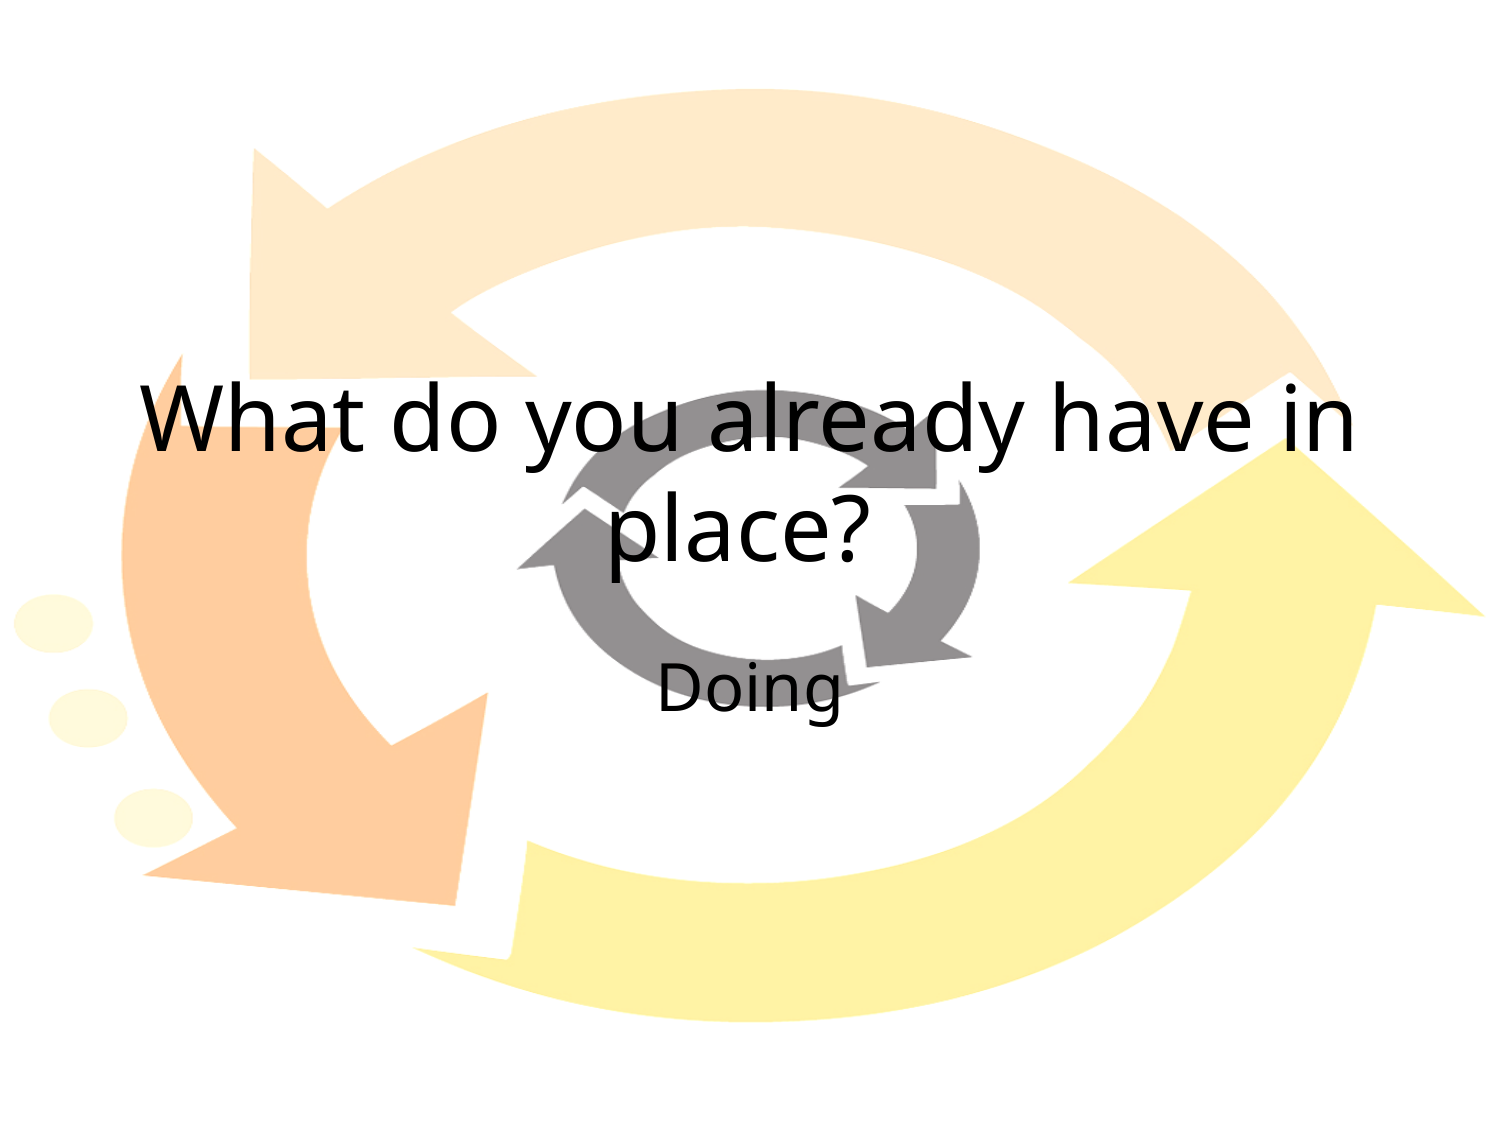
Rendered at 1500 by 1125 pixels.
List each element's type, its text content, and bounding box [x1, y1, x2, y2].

title What do you already have in place? [112, 349, 1388, 591]
subtitle Doing [224, 637, 1276, 926]
